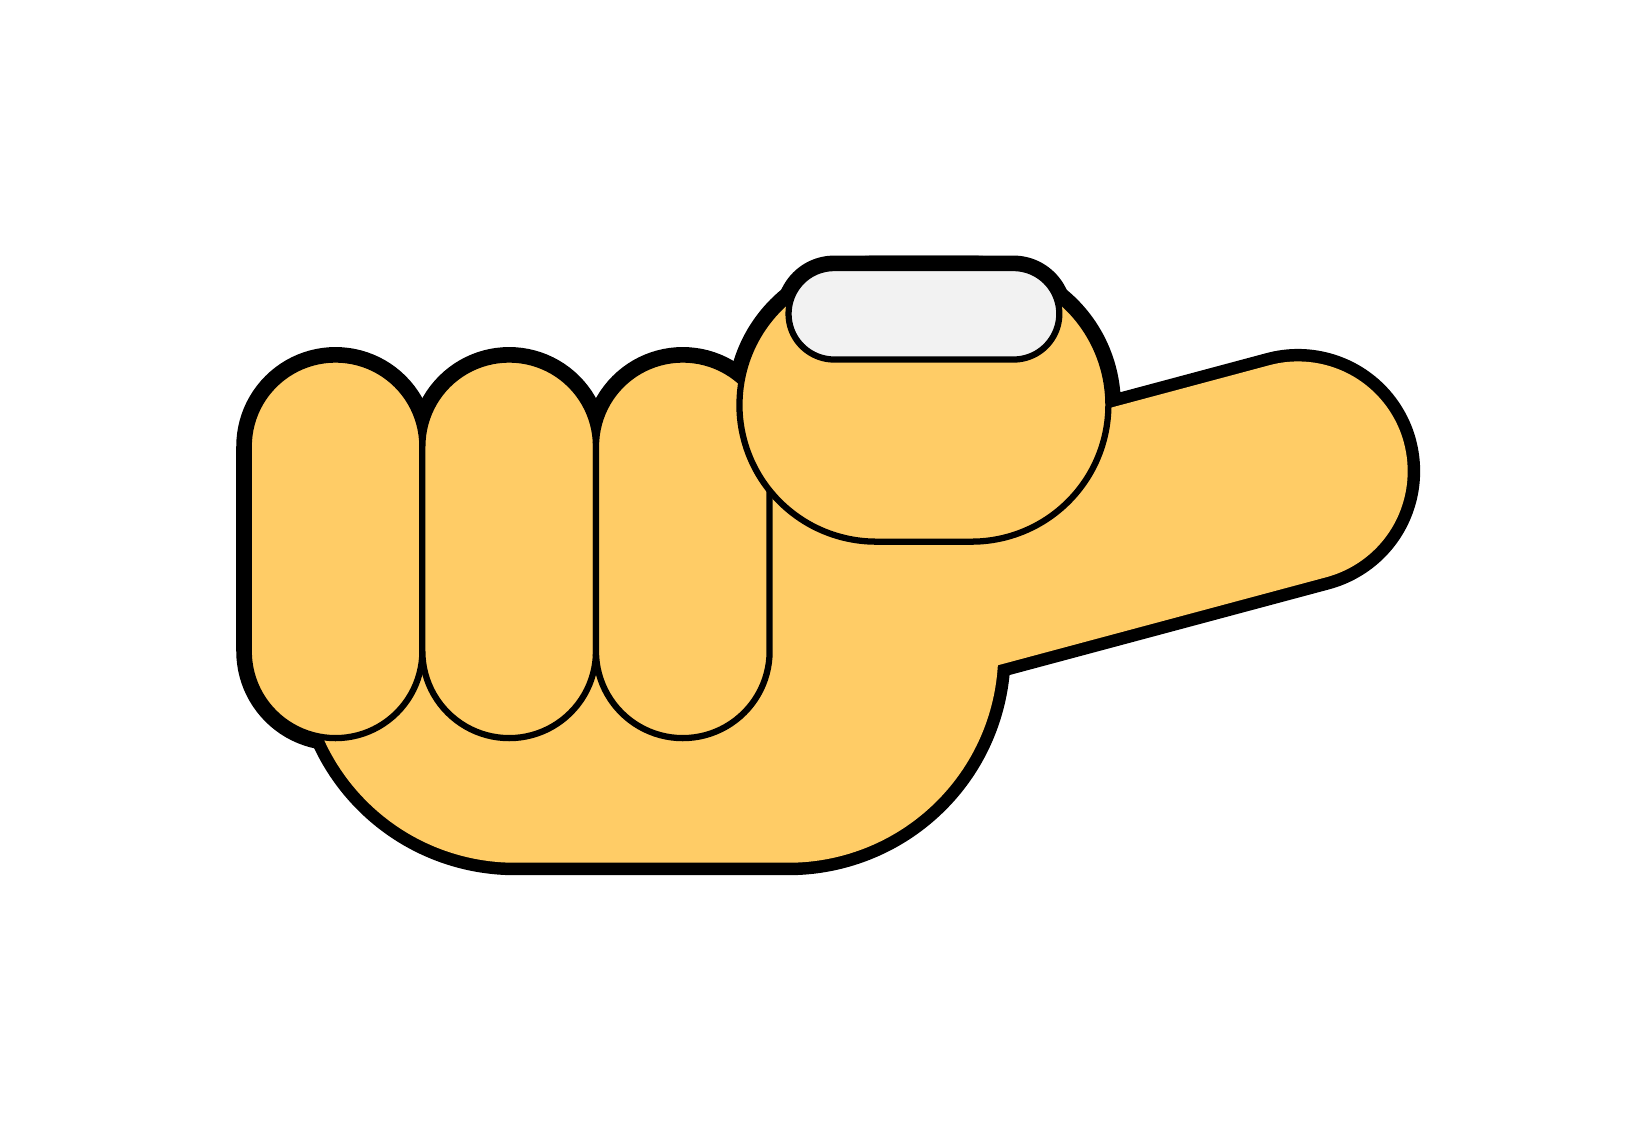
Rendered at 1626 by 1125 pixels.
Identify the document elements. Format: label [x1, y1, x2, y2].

text_box [248, 267, 1414, 863]
